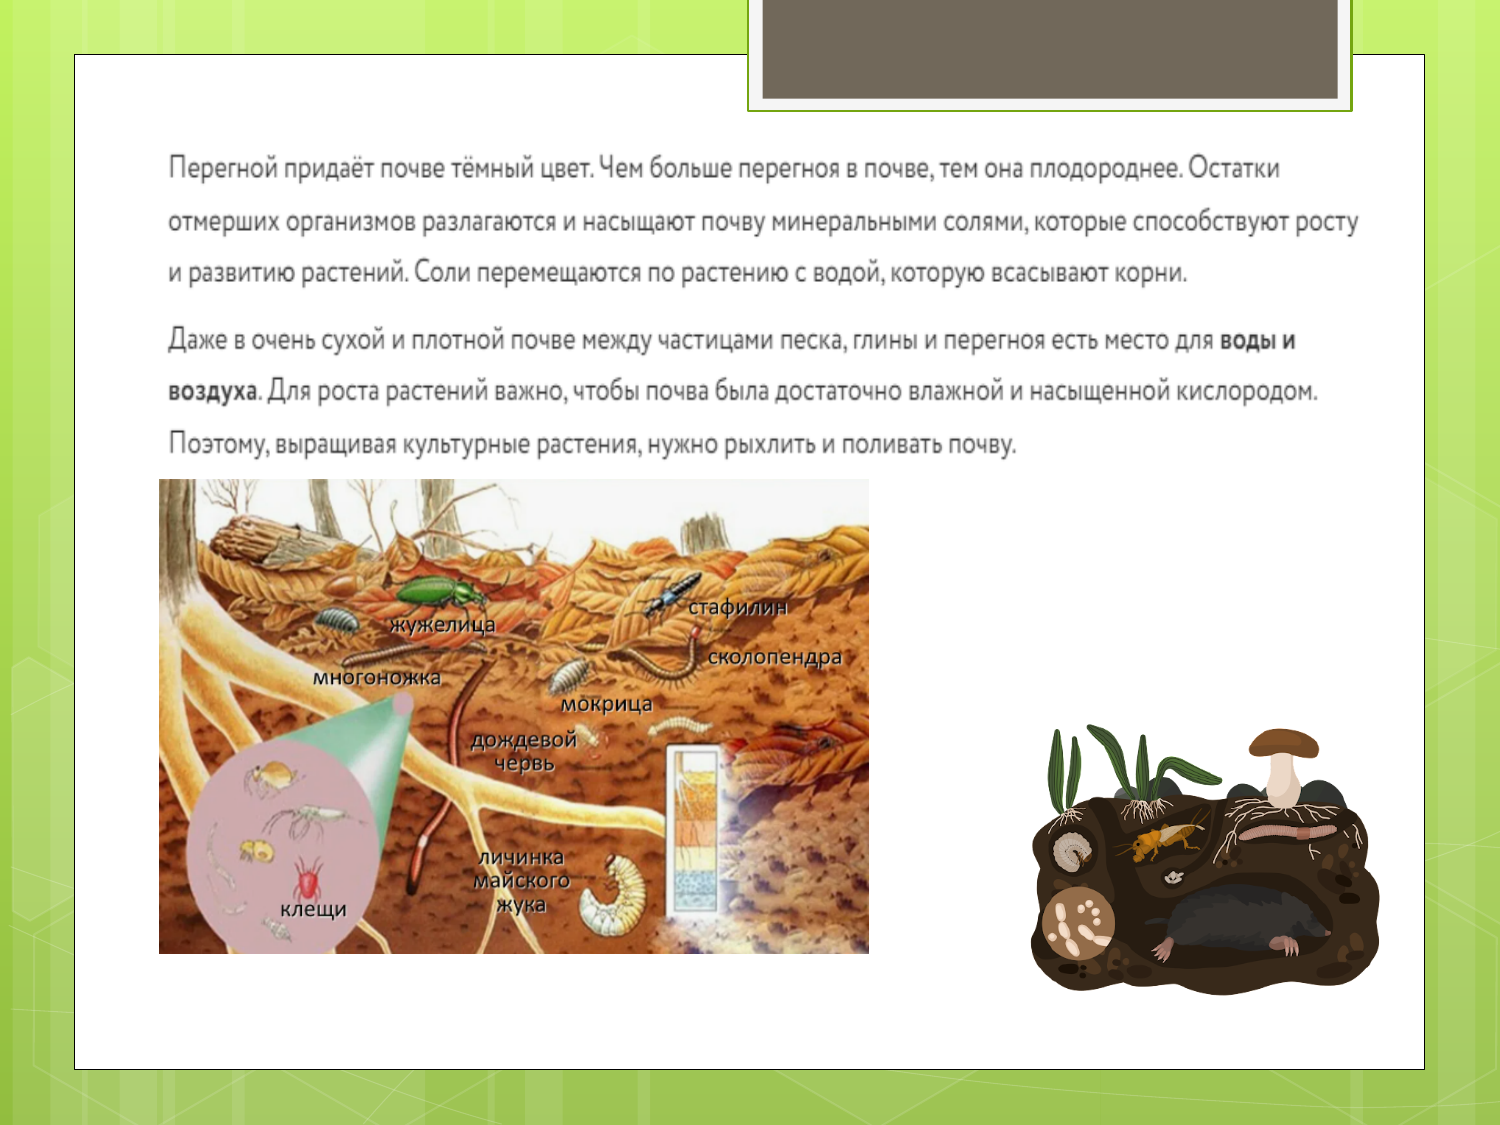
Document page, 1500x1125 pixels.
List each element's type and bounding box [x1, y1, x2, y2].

picture [997, 714, 1398, 999]
picture [159, 136, 1384, 955]
